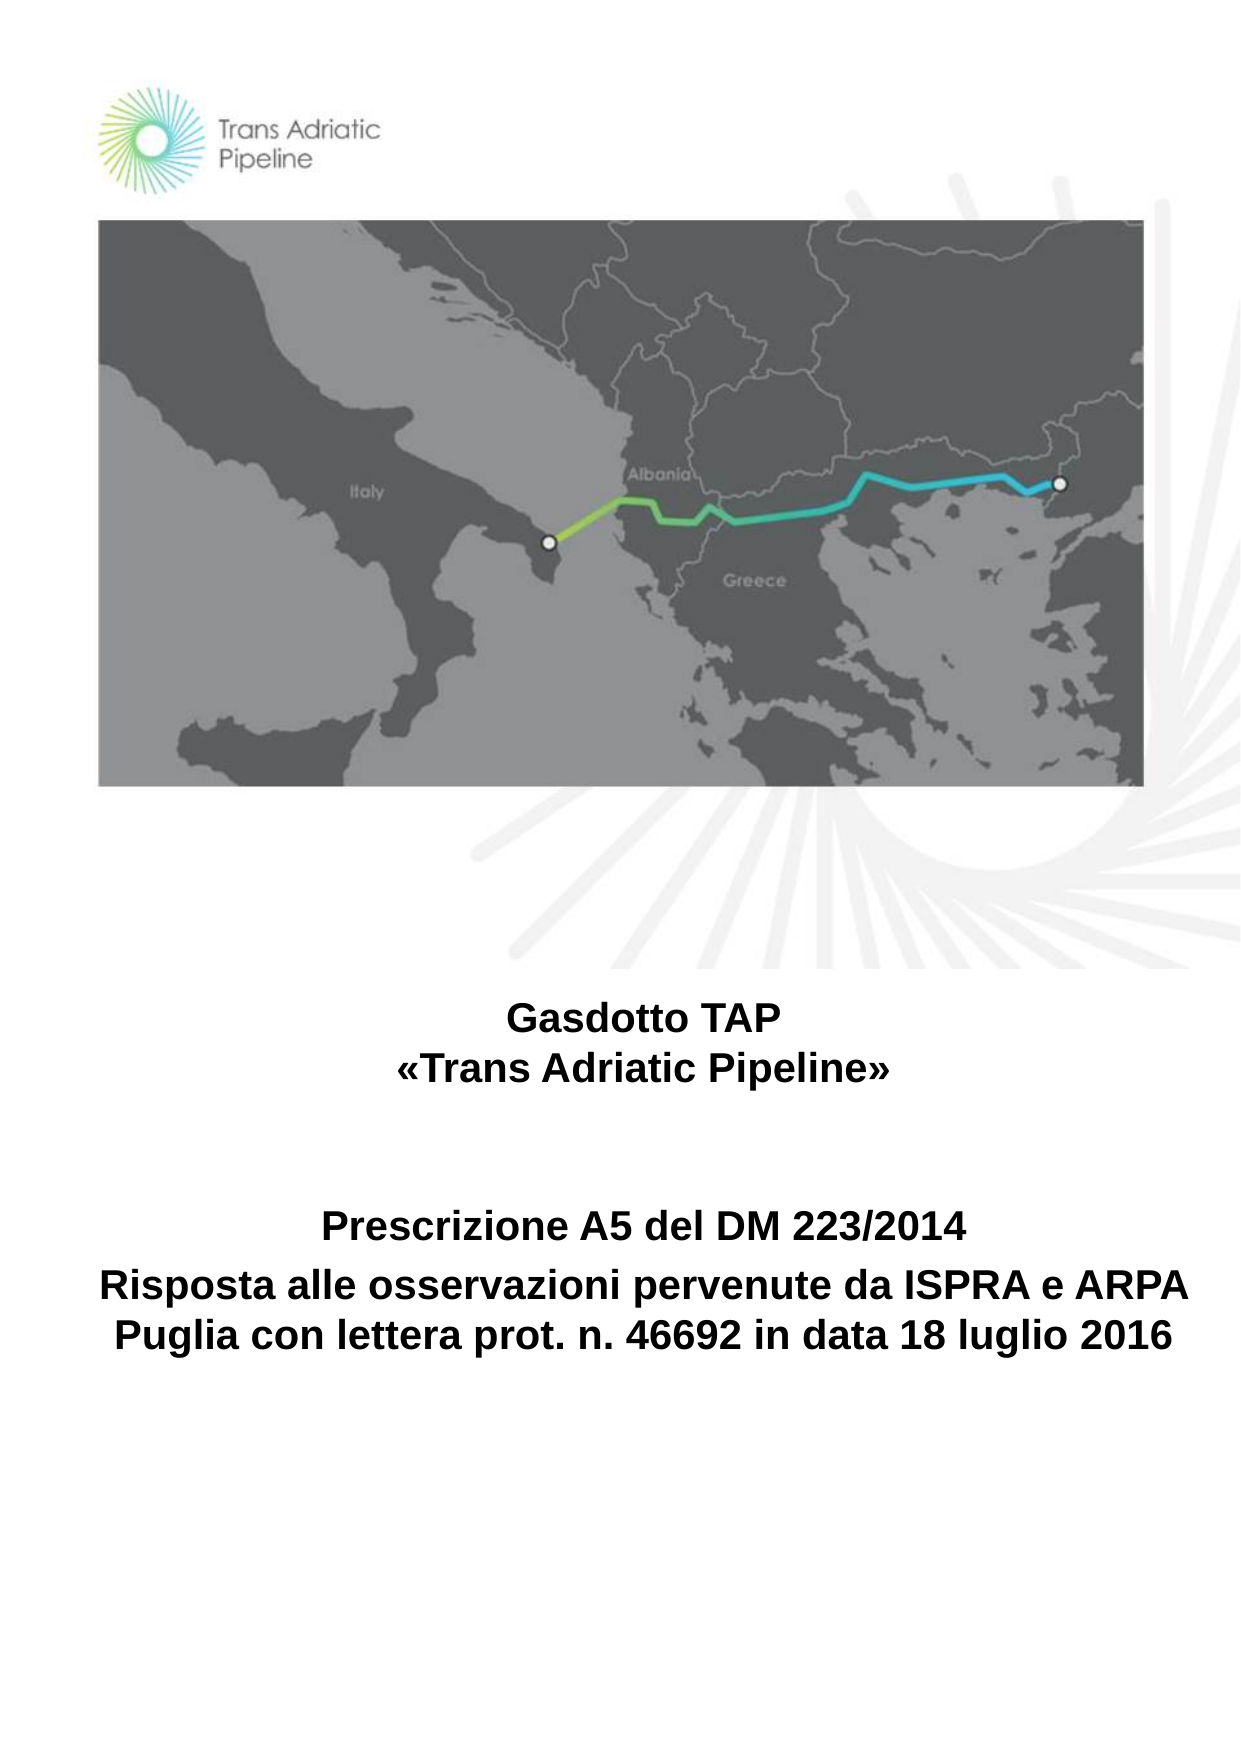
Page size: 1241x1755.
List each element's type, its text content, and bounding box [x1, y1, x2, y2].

text_box Gasdotto TAP «Trans Adriatic Pipeline» Prescrizione A5 del DM 223/2014 Risposta alle osservazioni pervenute da ISPRA e ARPA Puglia con lettera prot. n. 46692 in data 18 luglio 2016 [76, 983, 1211, 1365]
picture [0, 37, 1241, 969]
